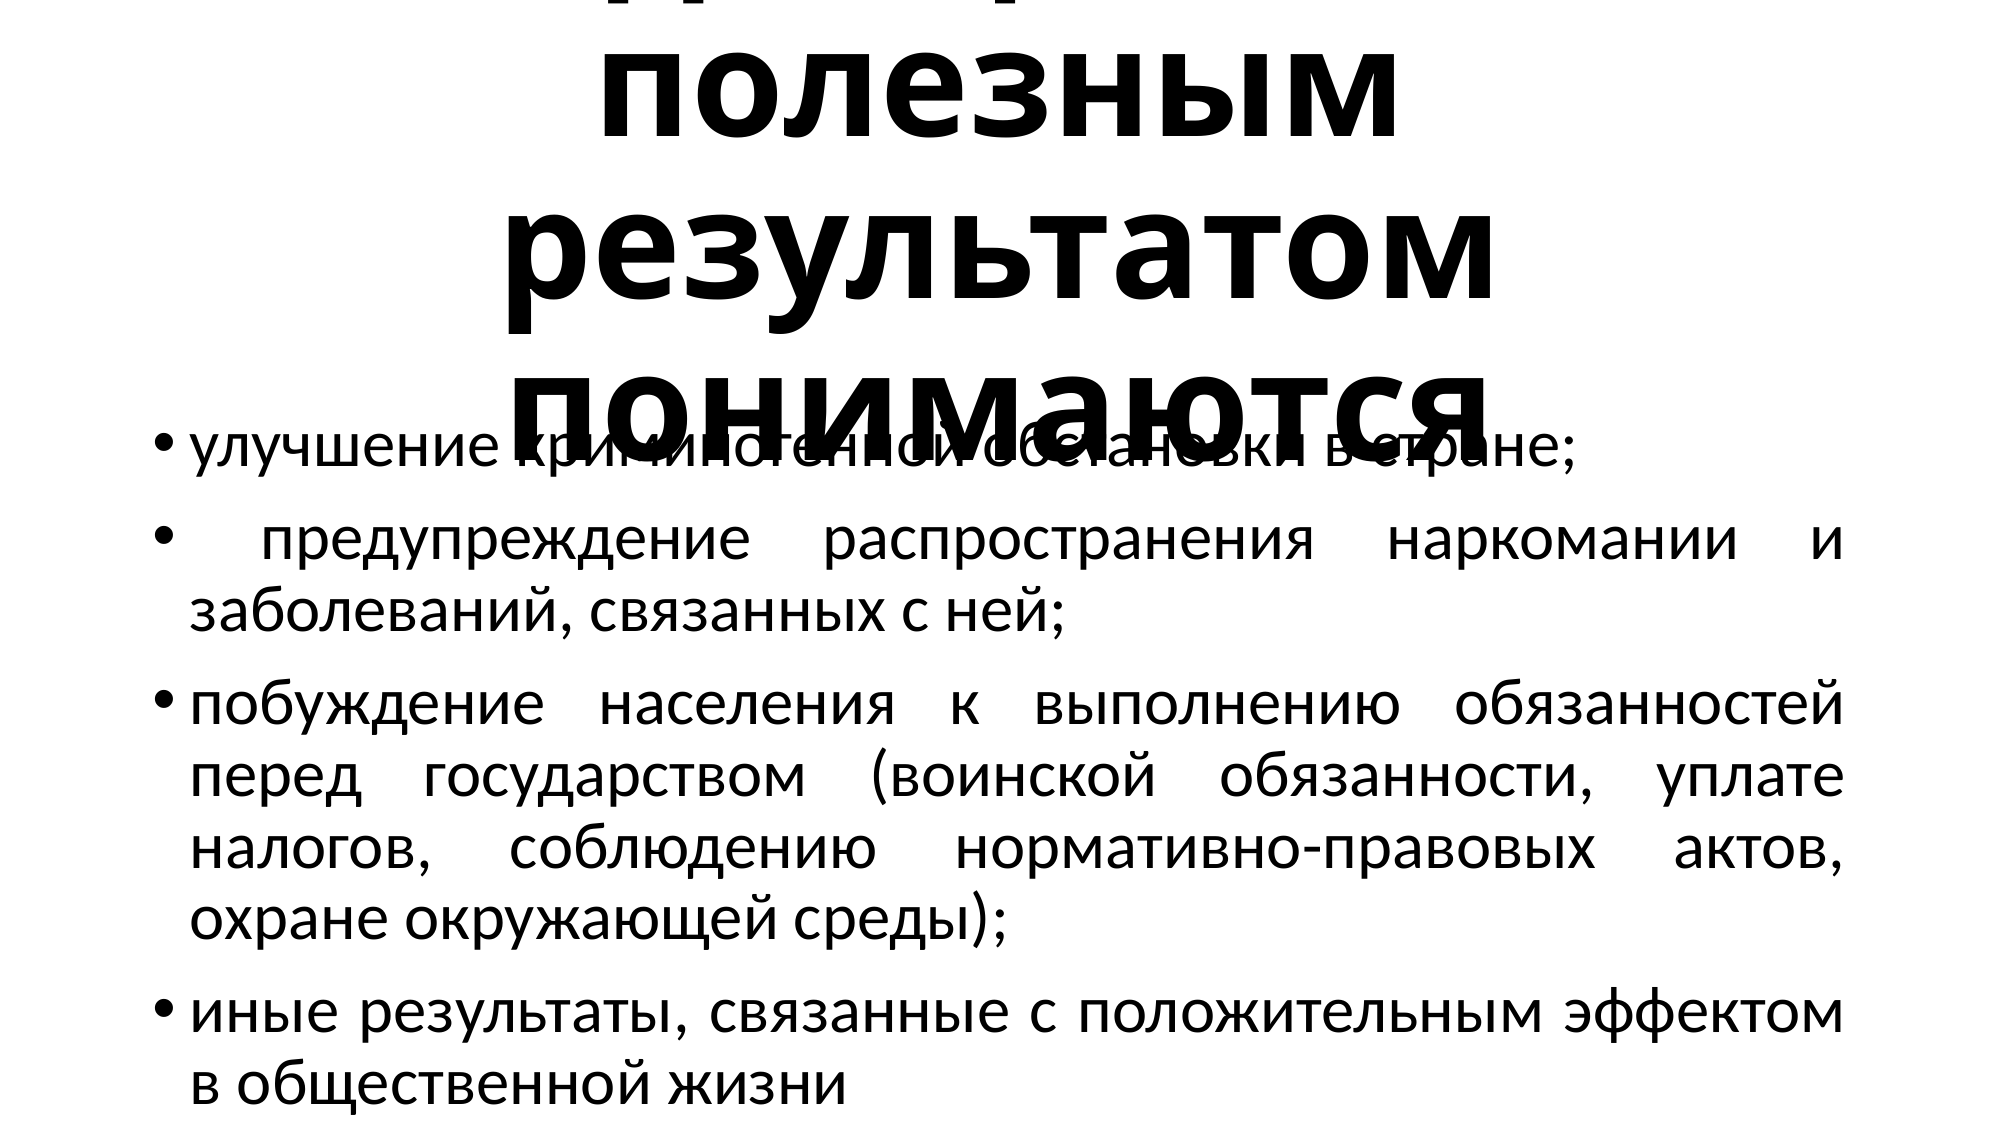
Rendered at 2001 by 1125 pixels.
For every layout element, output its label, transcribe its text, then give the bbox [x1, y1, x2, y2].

list улучшение криминогенной обстановки в стране; предупреждение распространения наркомании и заболеваний, связанных с ней; побуждение населения к выполнению обязанностей перед государством (воинской обязанности, уплате налогов, соблюдению нормативно-правовых актов, охране окружающей среды); иные результаты, связанные с положительным эффектом в общественной жизни [137, 401, 1863, 1014]
title Под социально полезным результатом понимаются [137, 59, 1863, 278]
